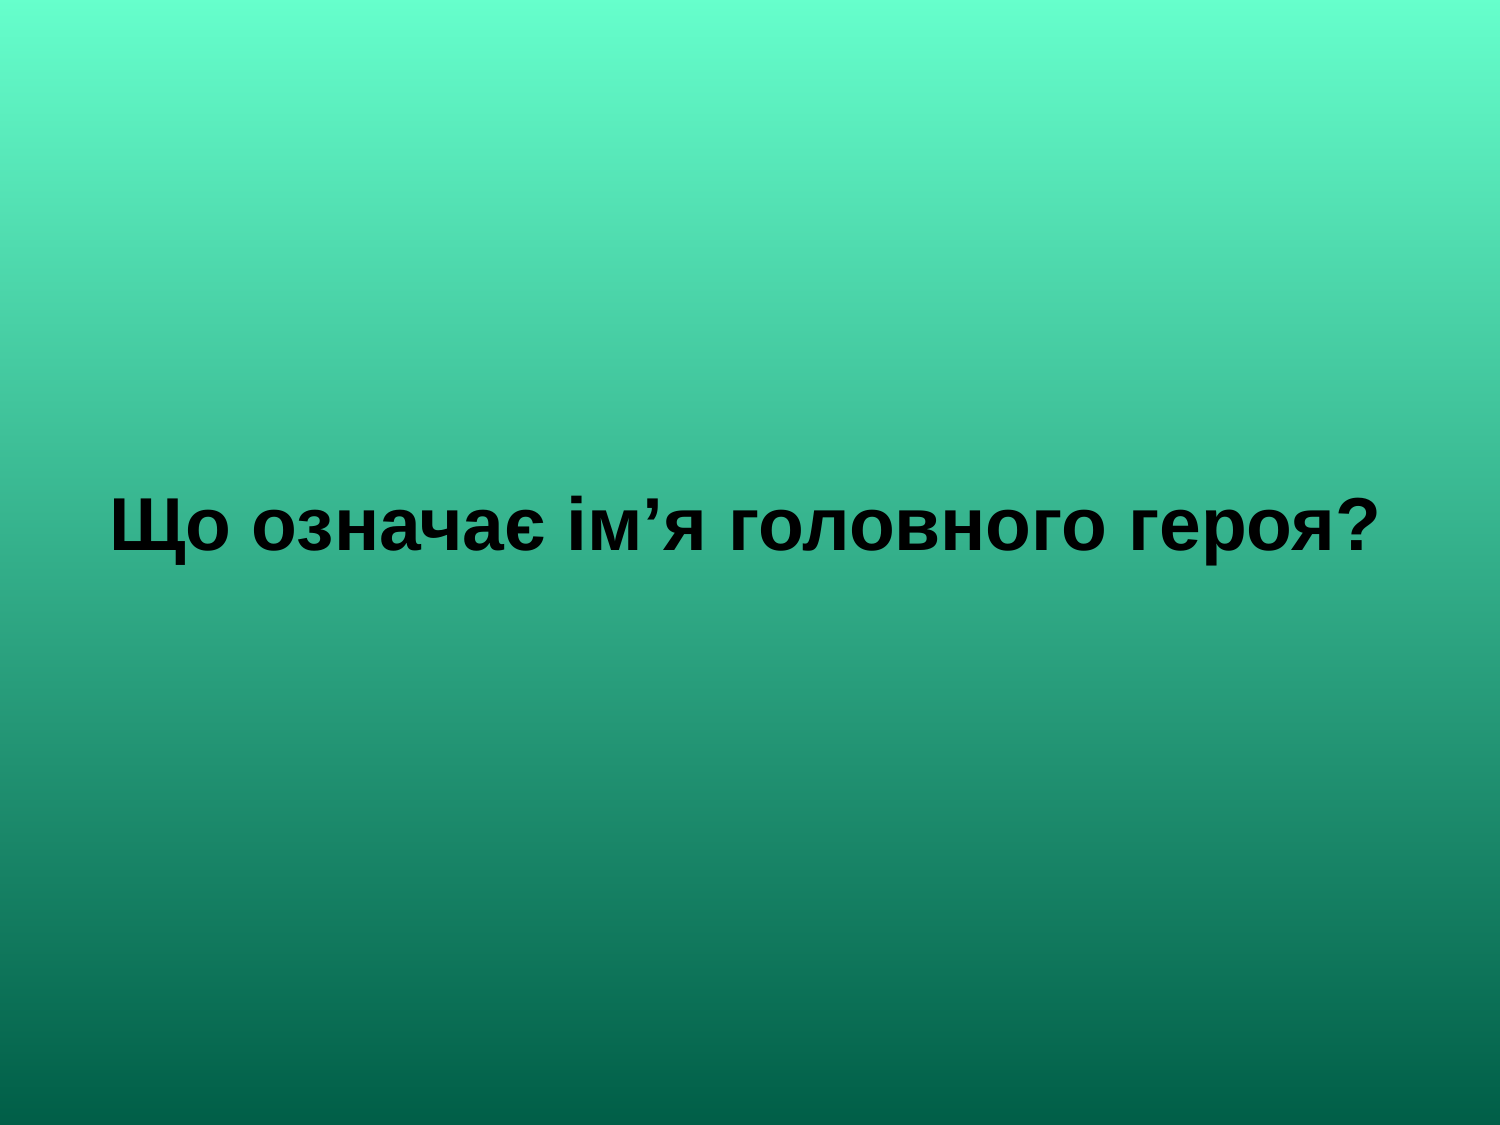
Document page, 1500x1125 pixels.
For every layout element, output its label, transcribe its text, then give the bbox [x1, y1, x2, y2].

list Що означає ім’я головного героя? [70, 257, 1421, 1001]
